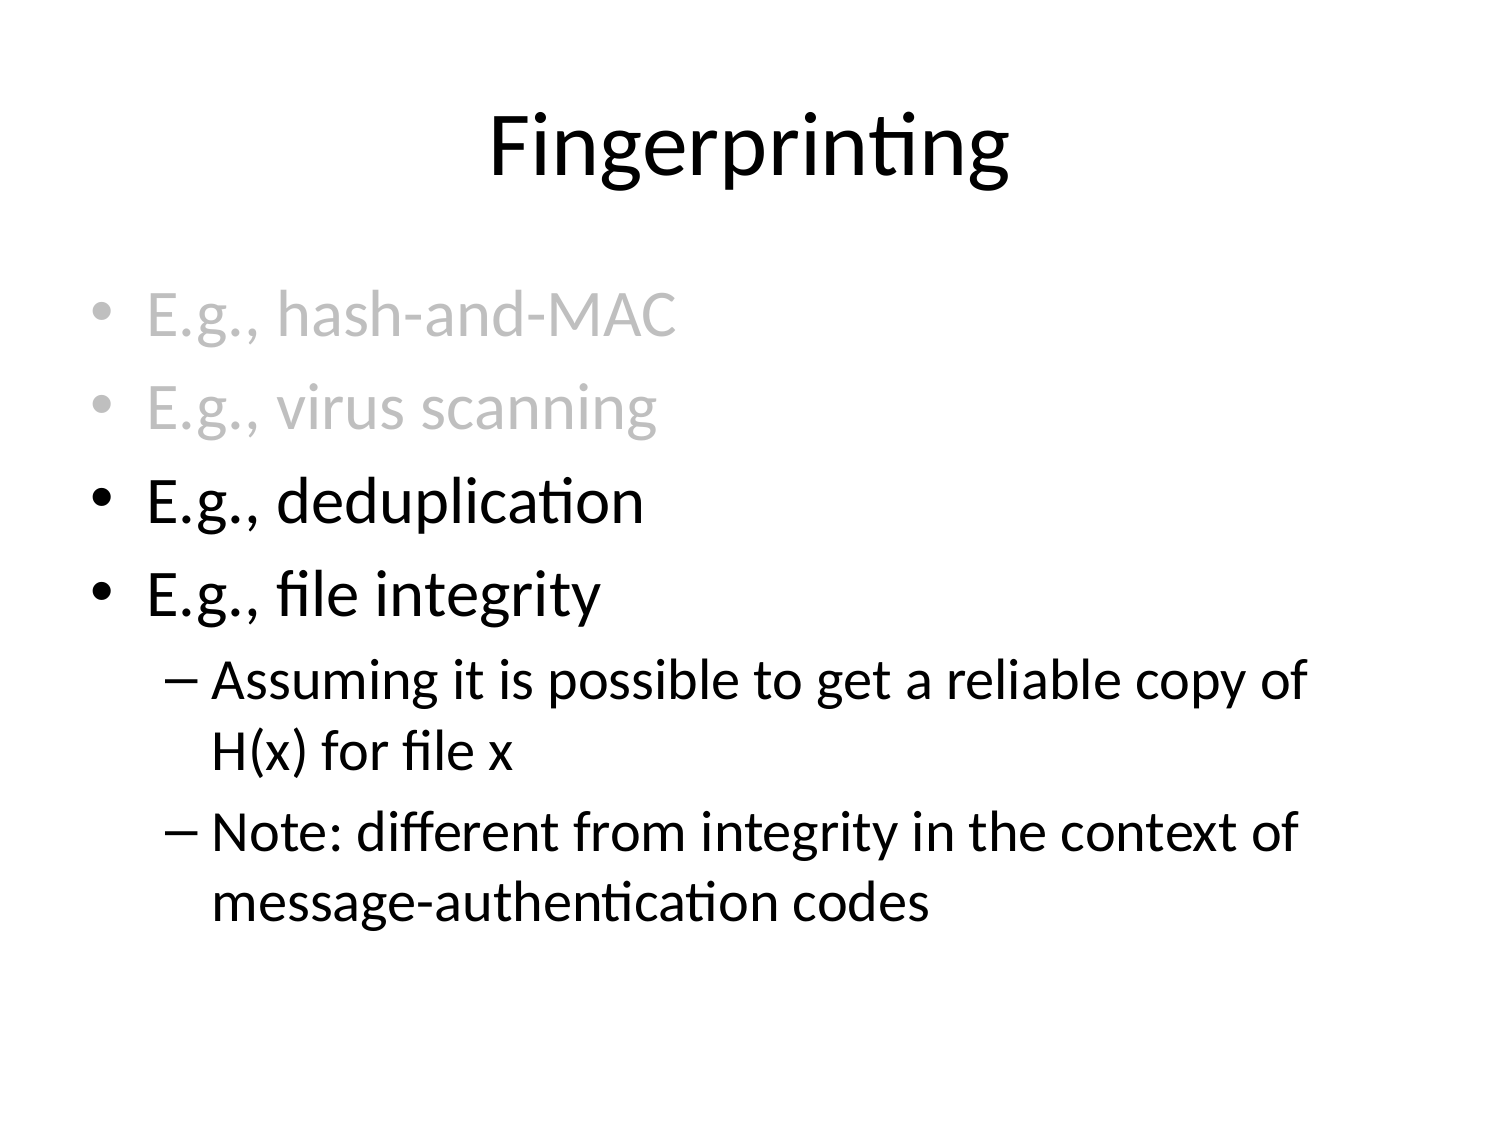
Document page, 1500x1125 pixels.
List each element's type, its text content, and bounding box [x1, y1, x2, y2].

title Fingerprinting [75, 45, 1425, 233]
list E.g., hash-and-MAC E.g., virus scanning E.g., deduplication E.g., file integrity Assuming it is possible to get a reliable copy of H(x) for file x Note: different from integrity in the context of message-authentication codes [75, 262, 1425, 1005]
